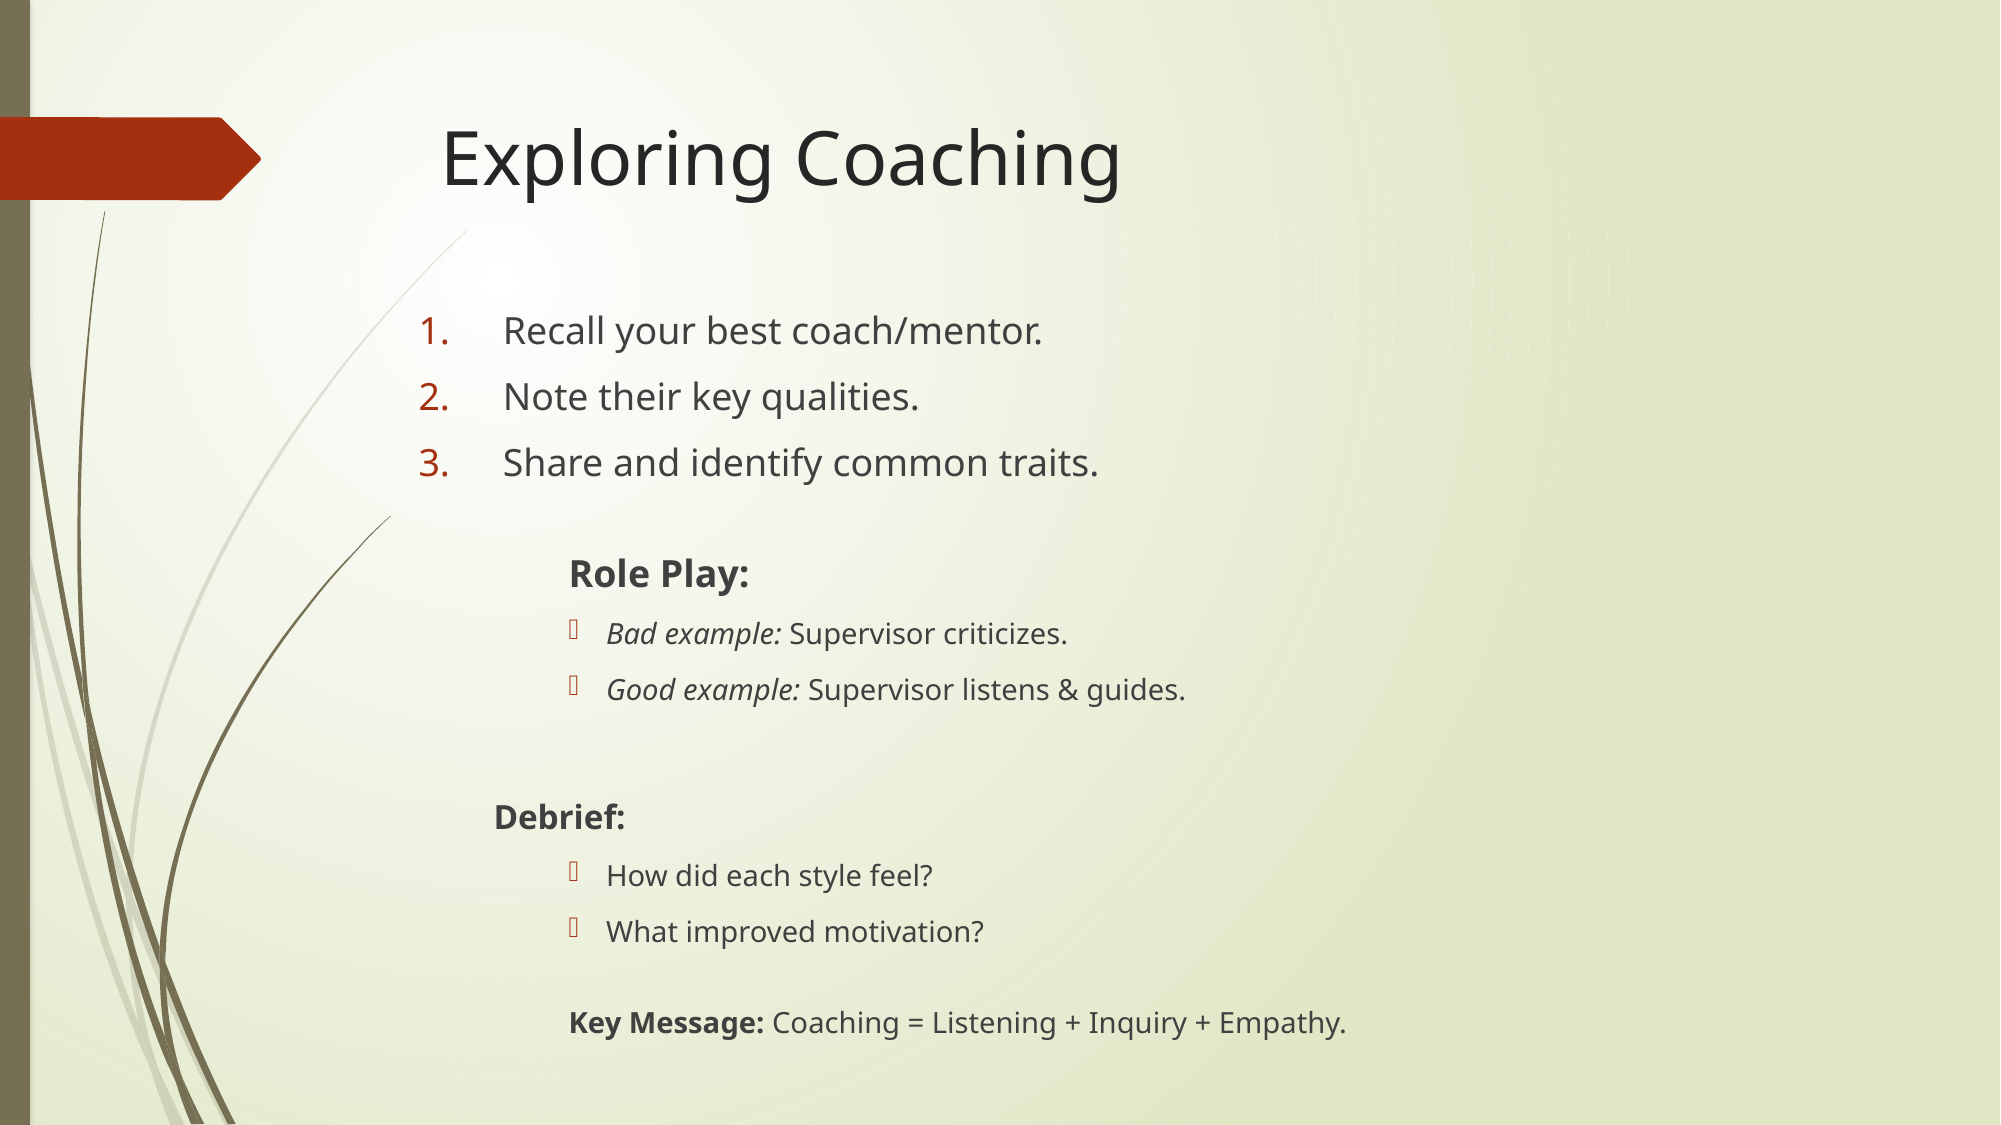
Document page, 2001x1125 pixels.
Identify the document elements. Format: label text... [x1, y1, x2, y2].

title Exploring Coaching [425, 102, 1888, 313]
list Recall your best coach/mentor. Note their key qualities. Share and identify common traits. Role Play: Bad example: Supervisor criticizes. Good example: Supervisor listens & guides. Debrief: How did each style feel? What improved motivation? Key Message: Coaching = Listening + Inquiry + Empathy. [403, 299, 1863, 1093]
